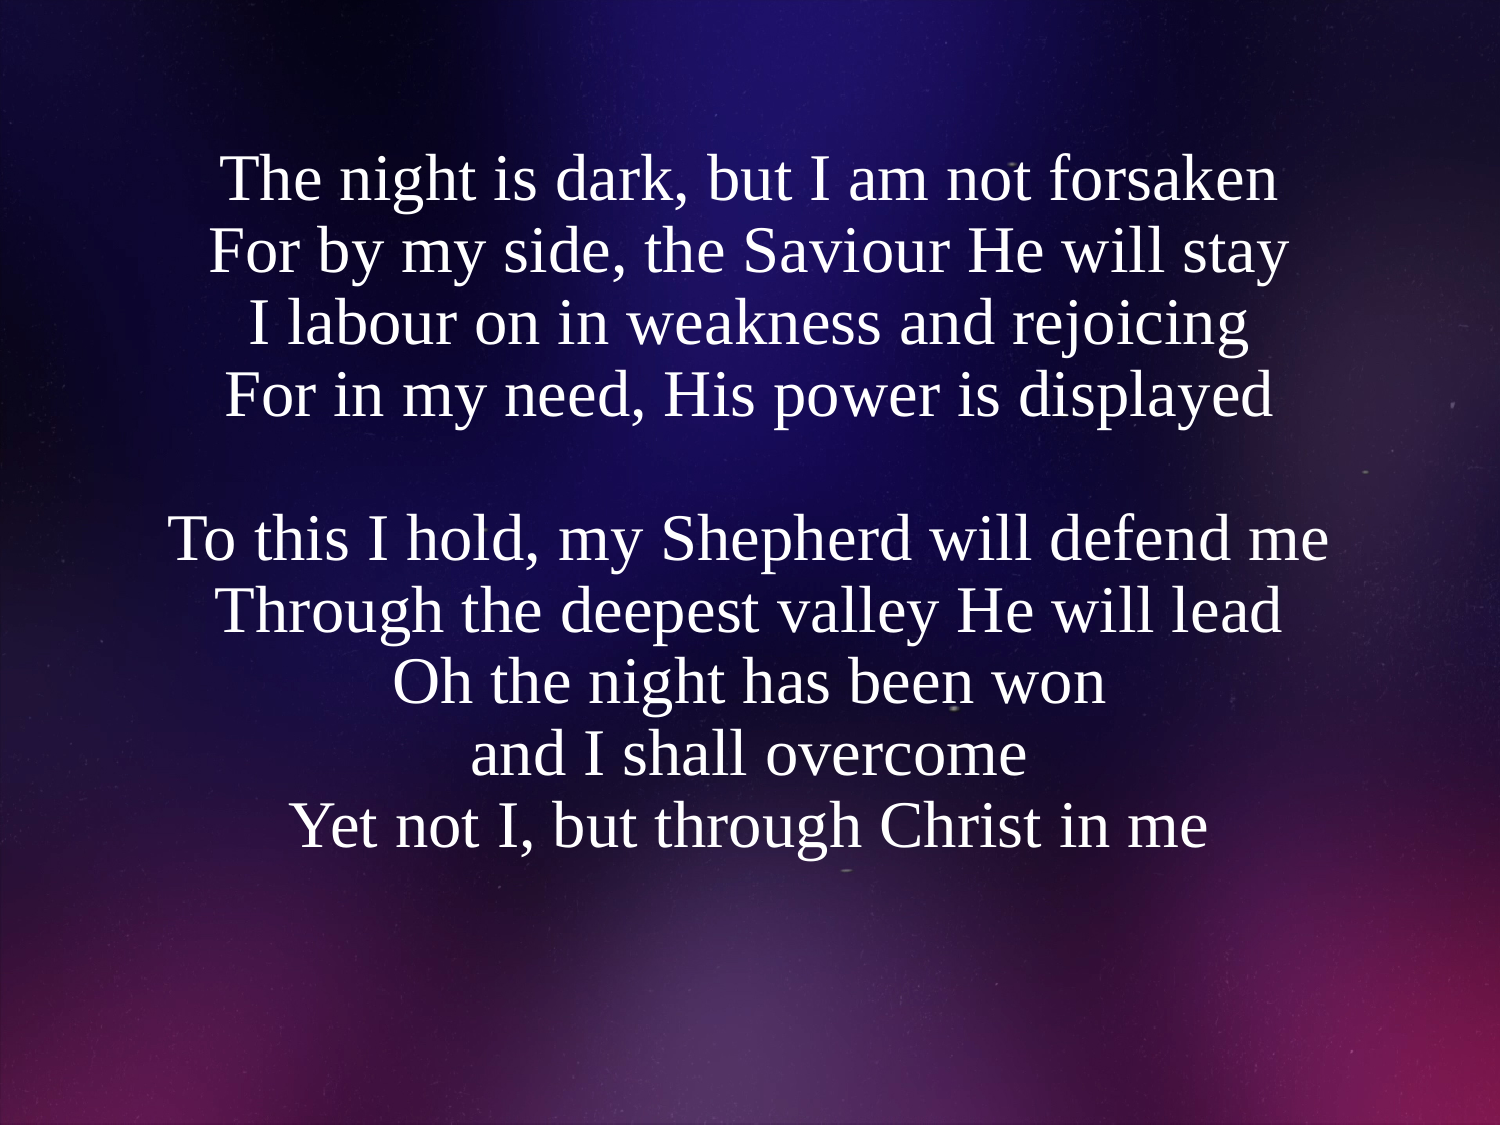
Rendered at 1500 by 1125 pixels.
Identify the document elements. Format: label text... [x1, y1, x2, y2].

picture [0, 0, 1500, 1125]
title The night is dark, but I am not forsaken For by my side, the Saviour He will stay I labour on in weakness and rejoicing For in my need, His power is displayed To this I hold, my Shepherd will defend me Through the deepest valley He will lead Oh the night has been won and I shall overcome Yet not I, but through Christ in me [37, 408, 1463, 597]
